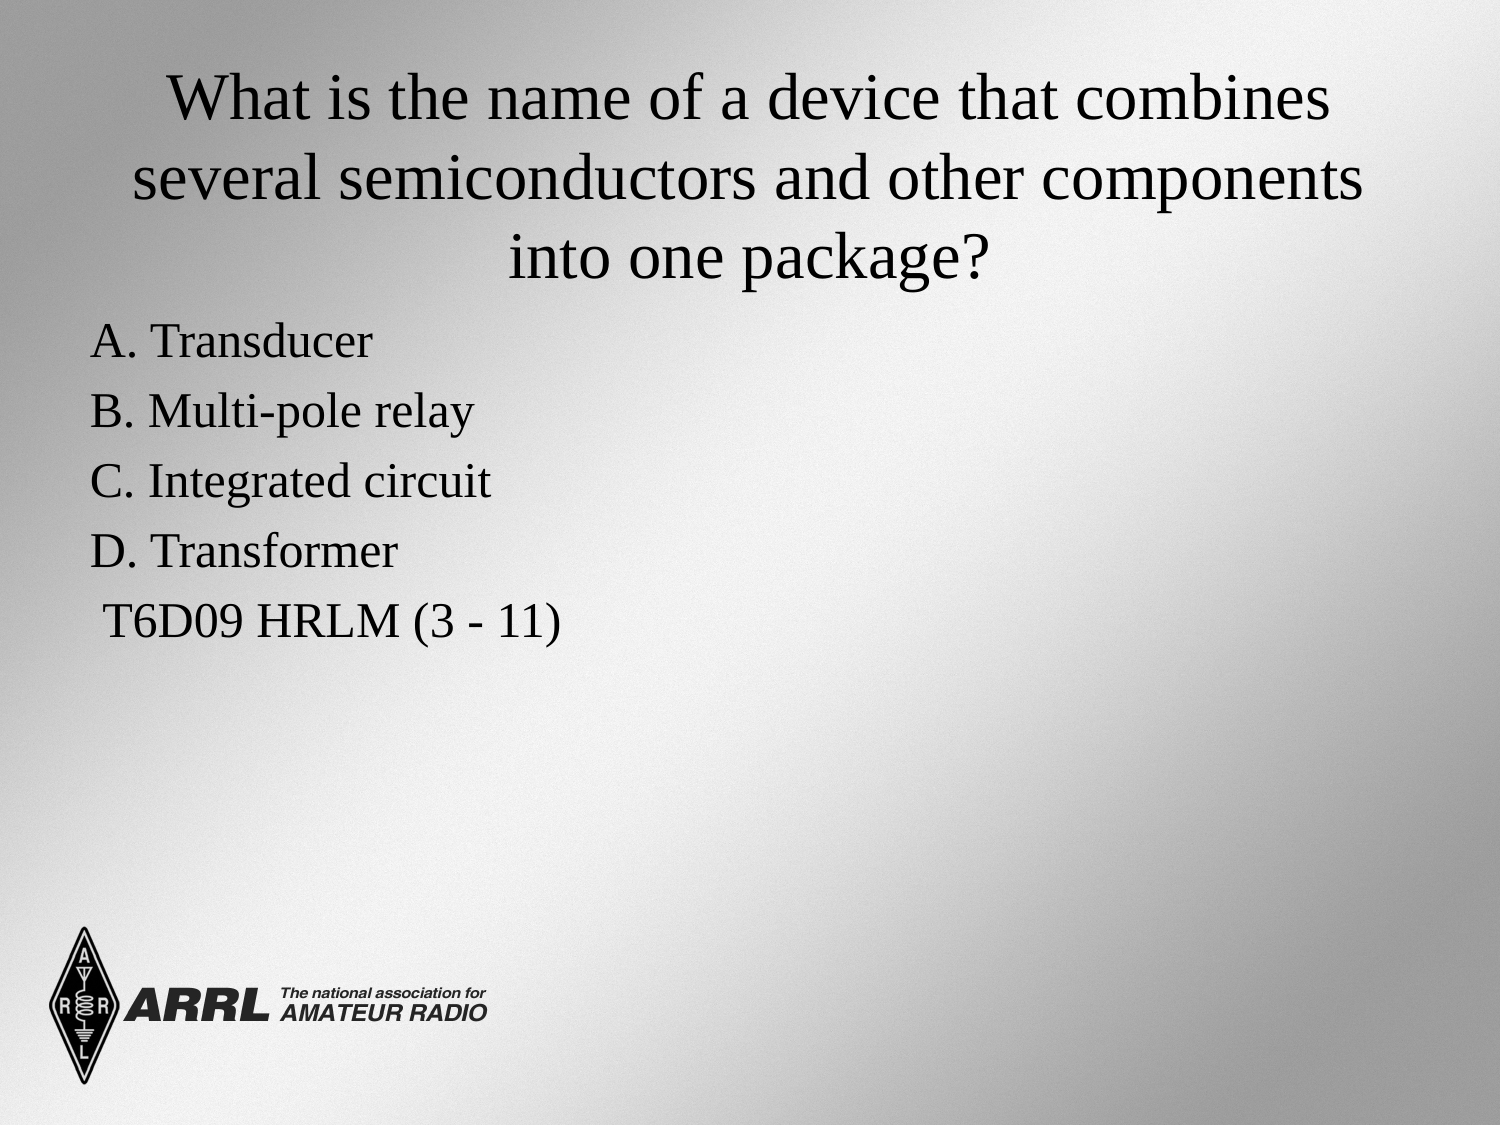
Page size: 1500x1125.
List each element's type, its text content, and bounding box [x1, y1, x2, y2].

list A. Transducer B. Multi-pole relay C. Integrated circuit D. Transformer T6D09 HRLM (3 - 11) [75, 299, 1425, 1005]
title What is the name of a device that combines several semiconductors and other components into one package? [75, 45, 1425, 233]
picture [0, 0, 1500, 1125]
